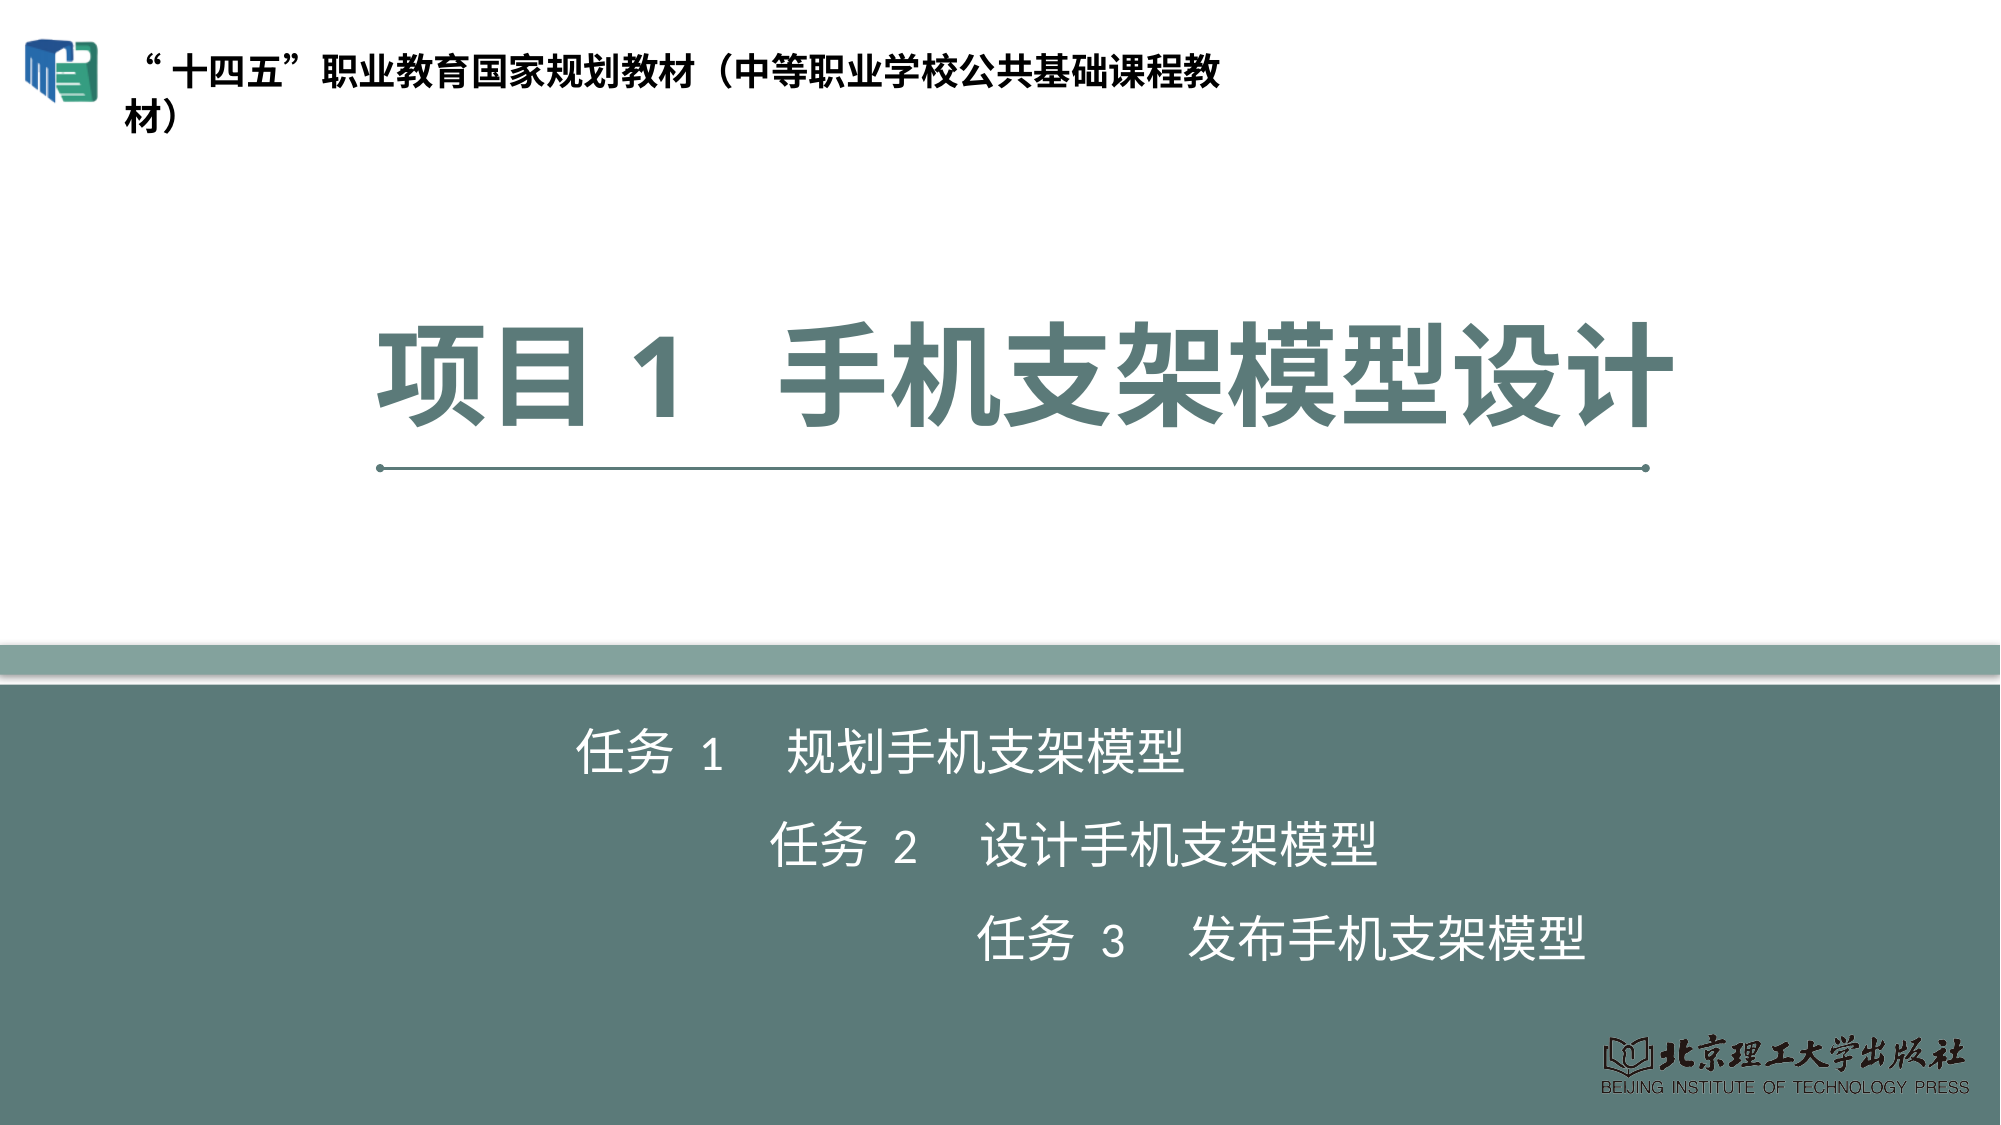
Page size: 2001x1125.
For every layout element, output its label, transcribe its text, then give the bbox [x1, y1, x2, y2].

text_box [373, 297, 1678, 469]
text_box [0, 644, 2000, 676]
picture [1602, 1034, 1969, 1094]
text_box “十四五”职业教育国家规划教材（中等职业学校公共基础课程教材） [109, 40, 1308, 146]
text_box 任务 1 规划手机支架模型 [560, 713, 1220, 788]
text_box [0, 684, 2000, 1125]
picture [11, 19, 110, 118]
text_box 任务 3 发布手机支架模型 [962, 900, 1603, 975]
text_box 任务 2 设计手机支架模型 [754, 806, 1395, 882]
